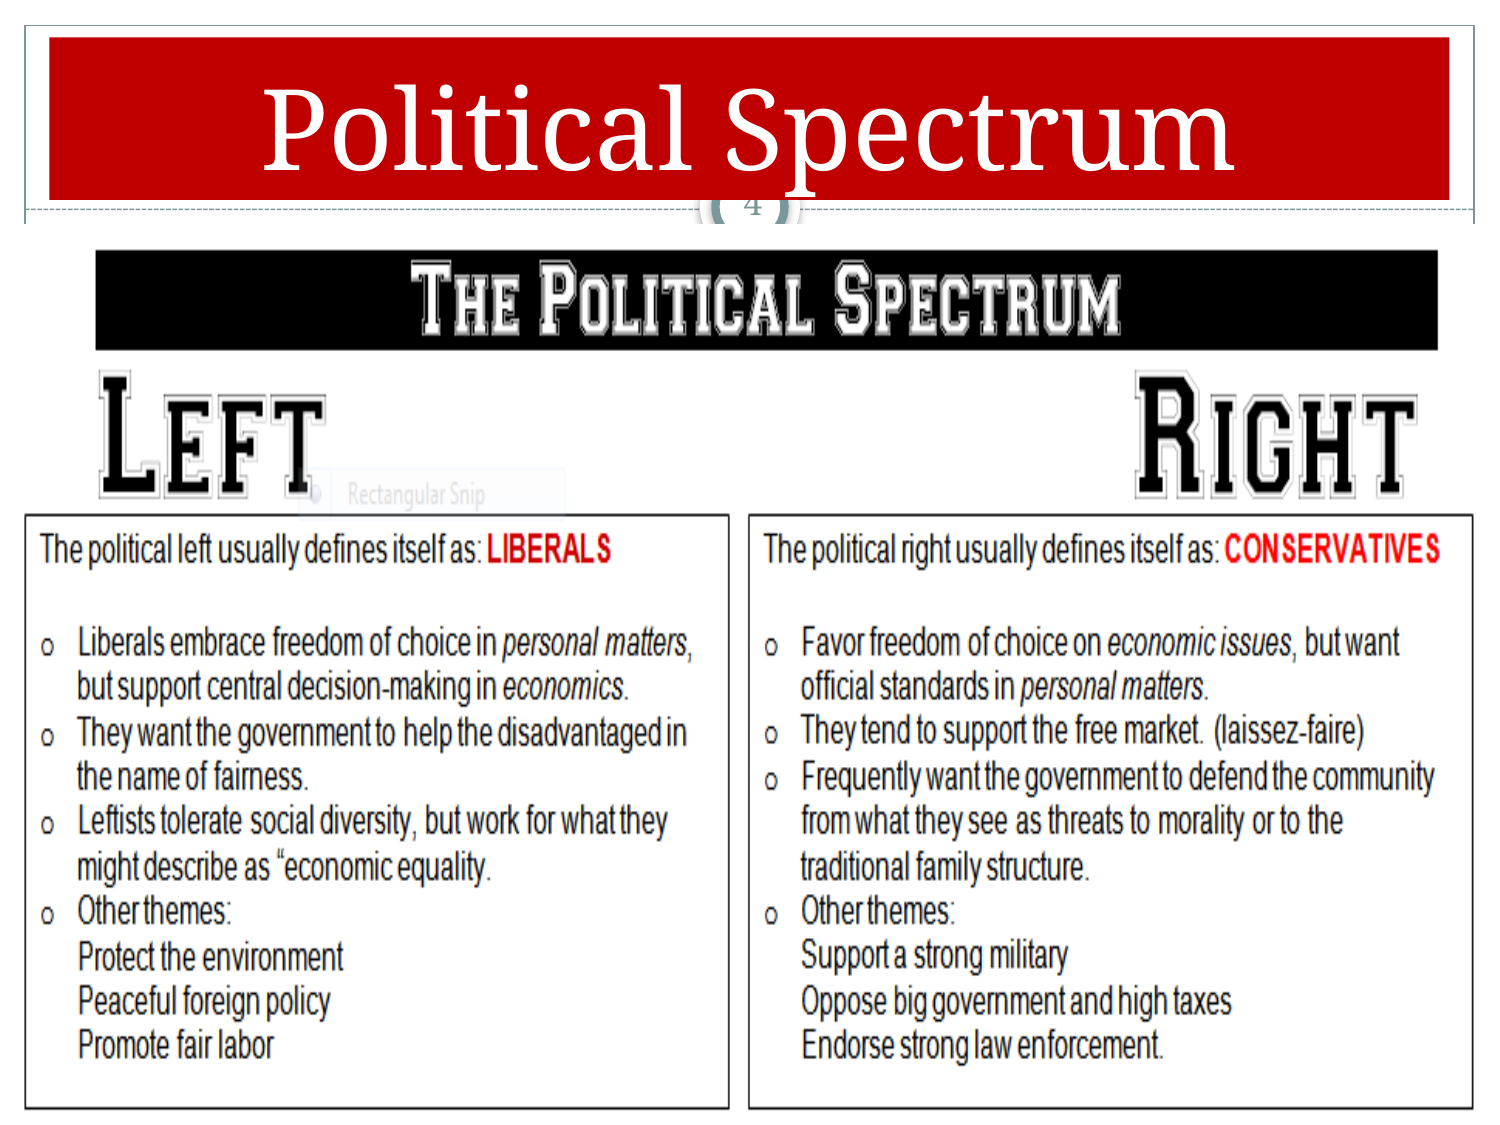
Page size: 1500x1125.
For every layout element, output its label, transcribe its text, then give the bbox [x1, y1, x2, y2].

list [0, 224, 1500, 1125]
text_box Political Spectrum [49, 37, 1450, 200]
slide_number 4 [715, 200, 791, 222]
